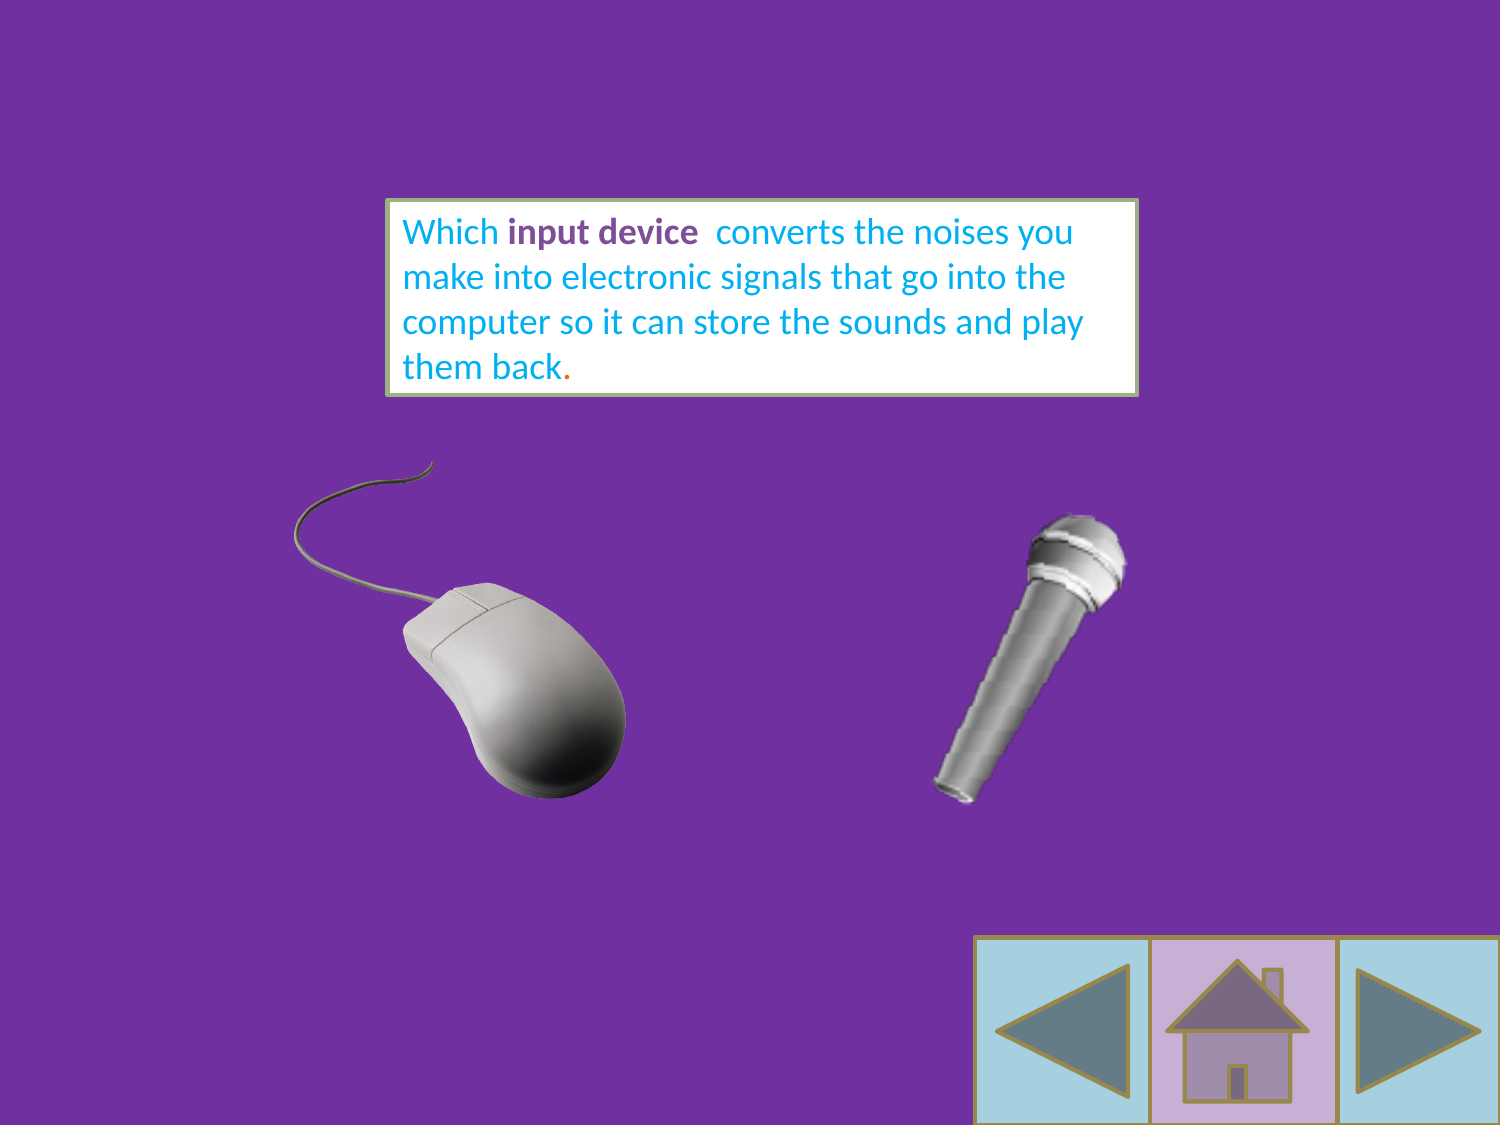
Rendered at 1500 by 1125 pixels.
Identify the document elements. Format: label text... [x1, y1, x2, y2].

text_box [973, 935, 1152, 1125]
picture [831, 462, 1217, 850]
text_box Which input device converts the noises you make into electronic signals that go into the computer so it can store the sounds and play them back. [385, 198, 1139, 397]
text_box [1152, 935, 1335, 1125]
text_box [1335, 935, 1500, 1125]
picture [287, 462, 632, 805]
